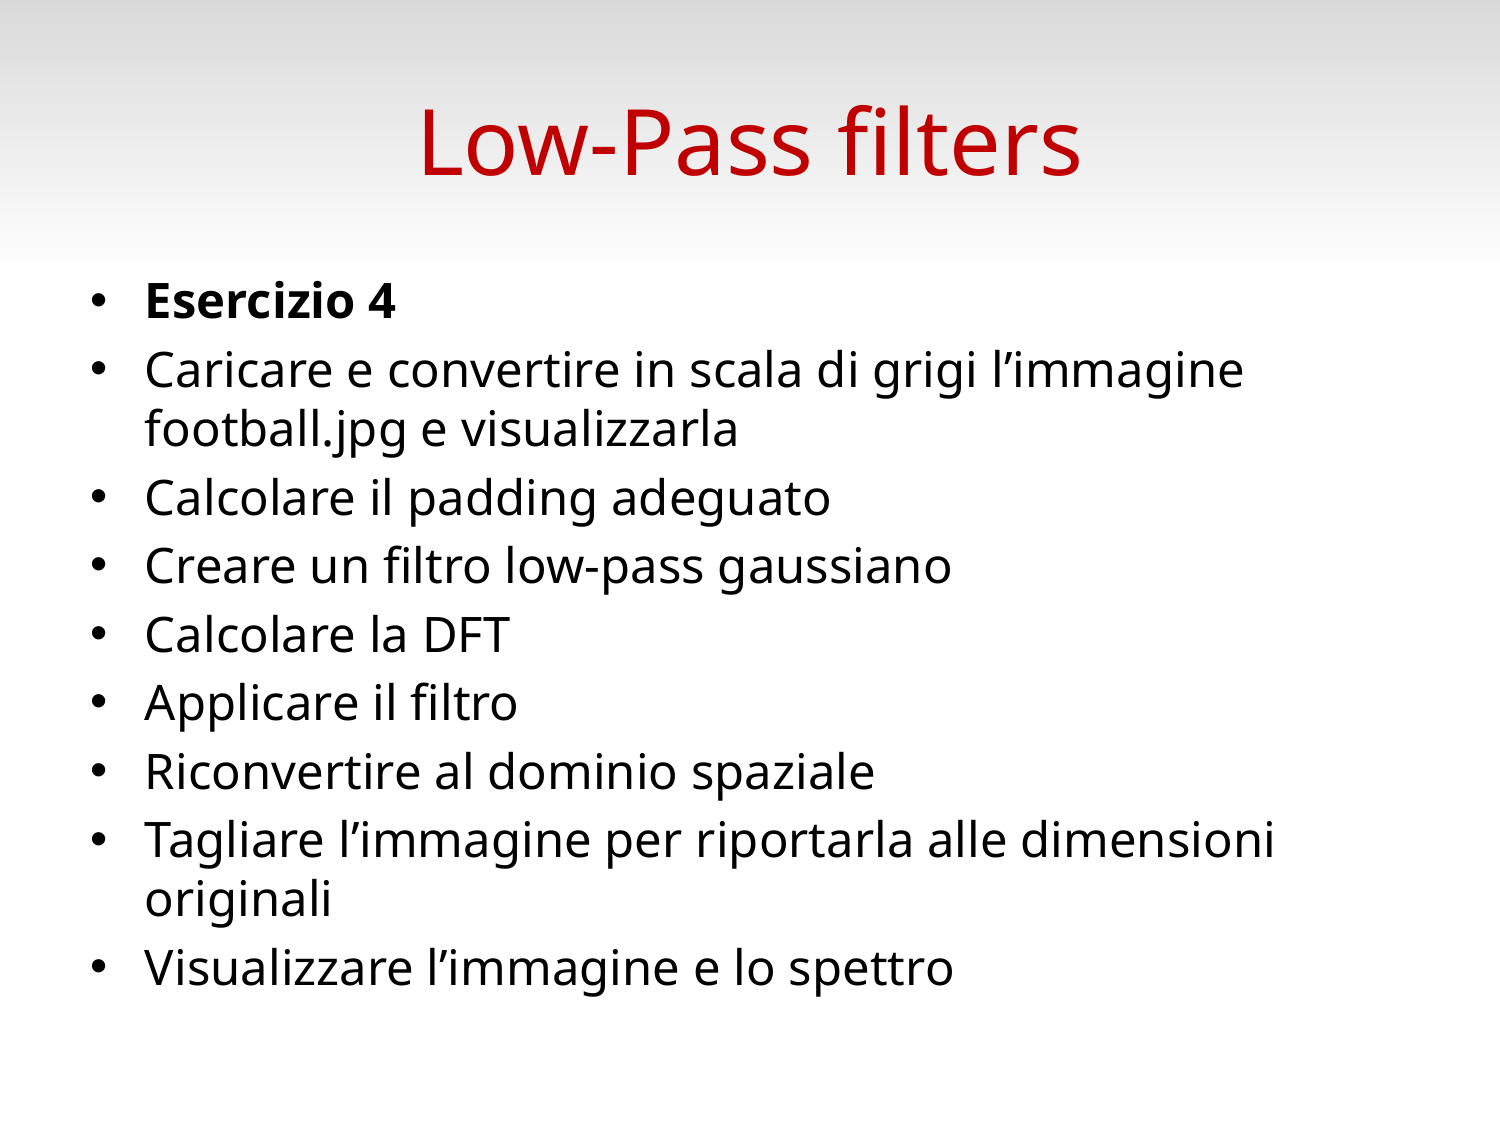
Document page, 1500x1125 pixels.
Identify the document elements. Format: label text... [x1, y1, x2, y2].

list Esercizio 4 Caricare e convertire in scala di grigi l’immagine football.jpg e visualizzarla Calcolare il padding adeguato Creare un filtro low-pass gaussiano Calcolare la DFT Applicare il filtro Riconvertire al dominio spaziale Tagliare l’immagine per riportarla alle dimensioni originali Visualizzare l’immagine e lo spettro [75, 262, 1425, 1005]
title Low-Pass filters [75, 45, 1425, 233]
